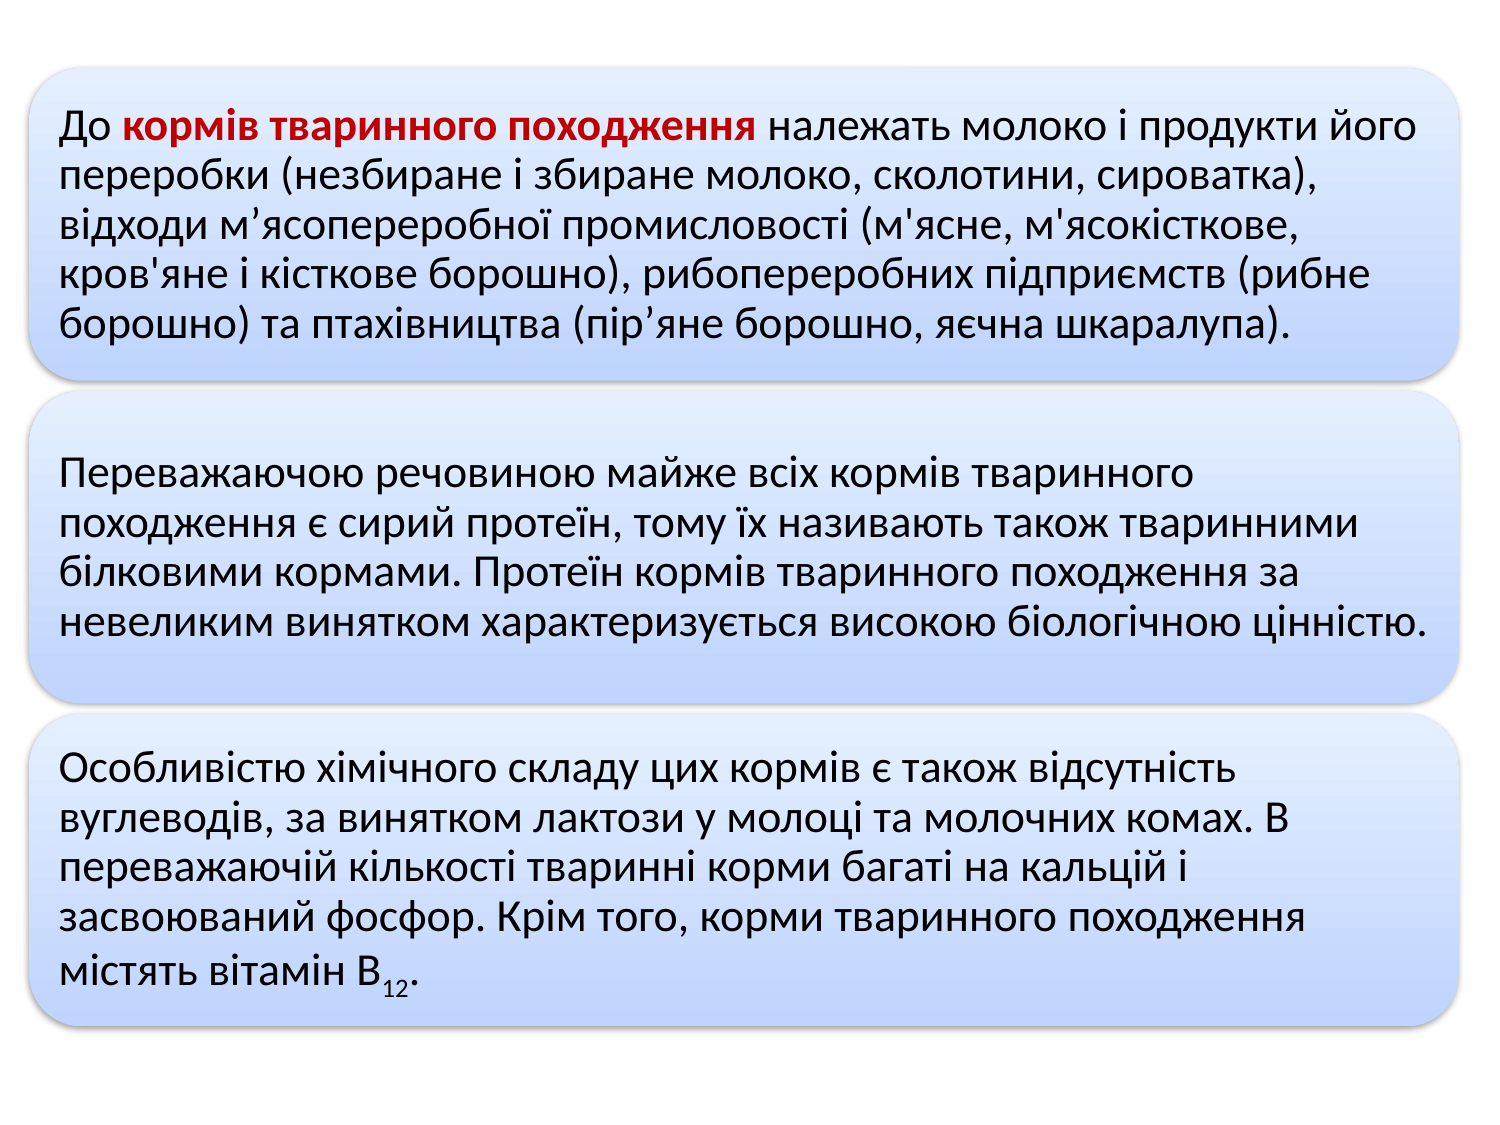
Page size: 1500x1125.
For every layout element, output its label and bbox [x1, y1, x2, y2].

text_box [29, 54, 1459, 1040]
